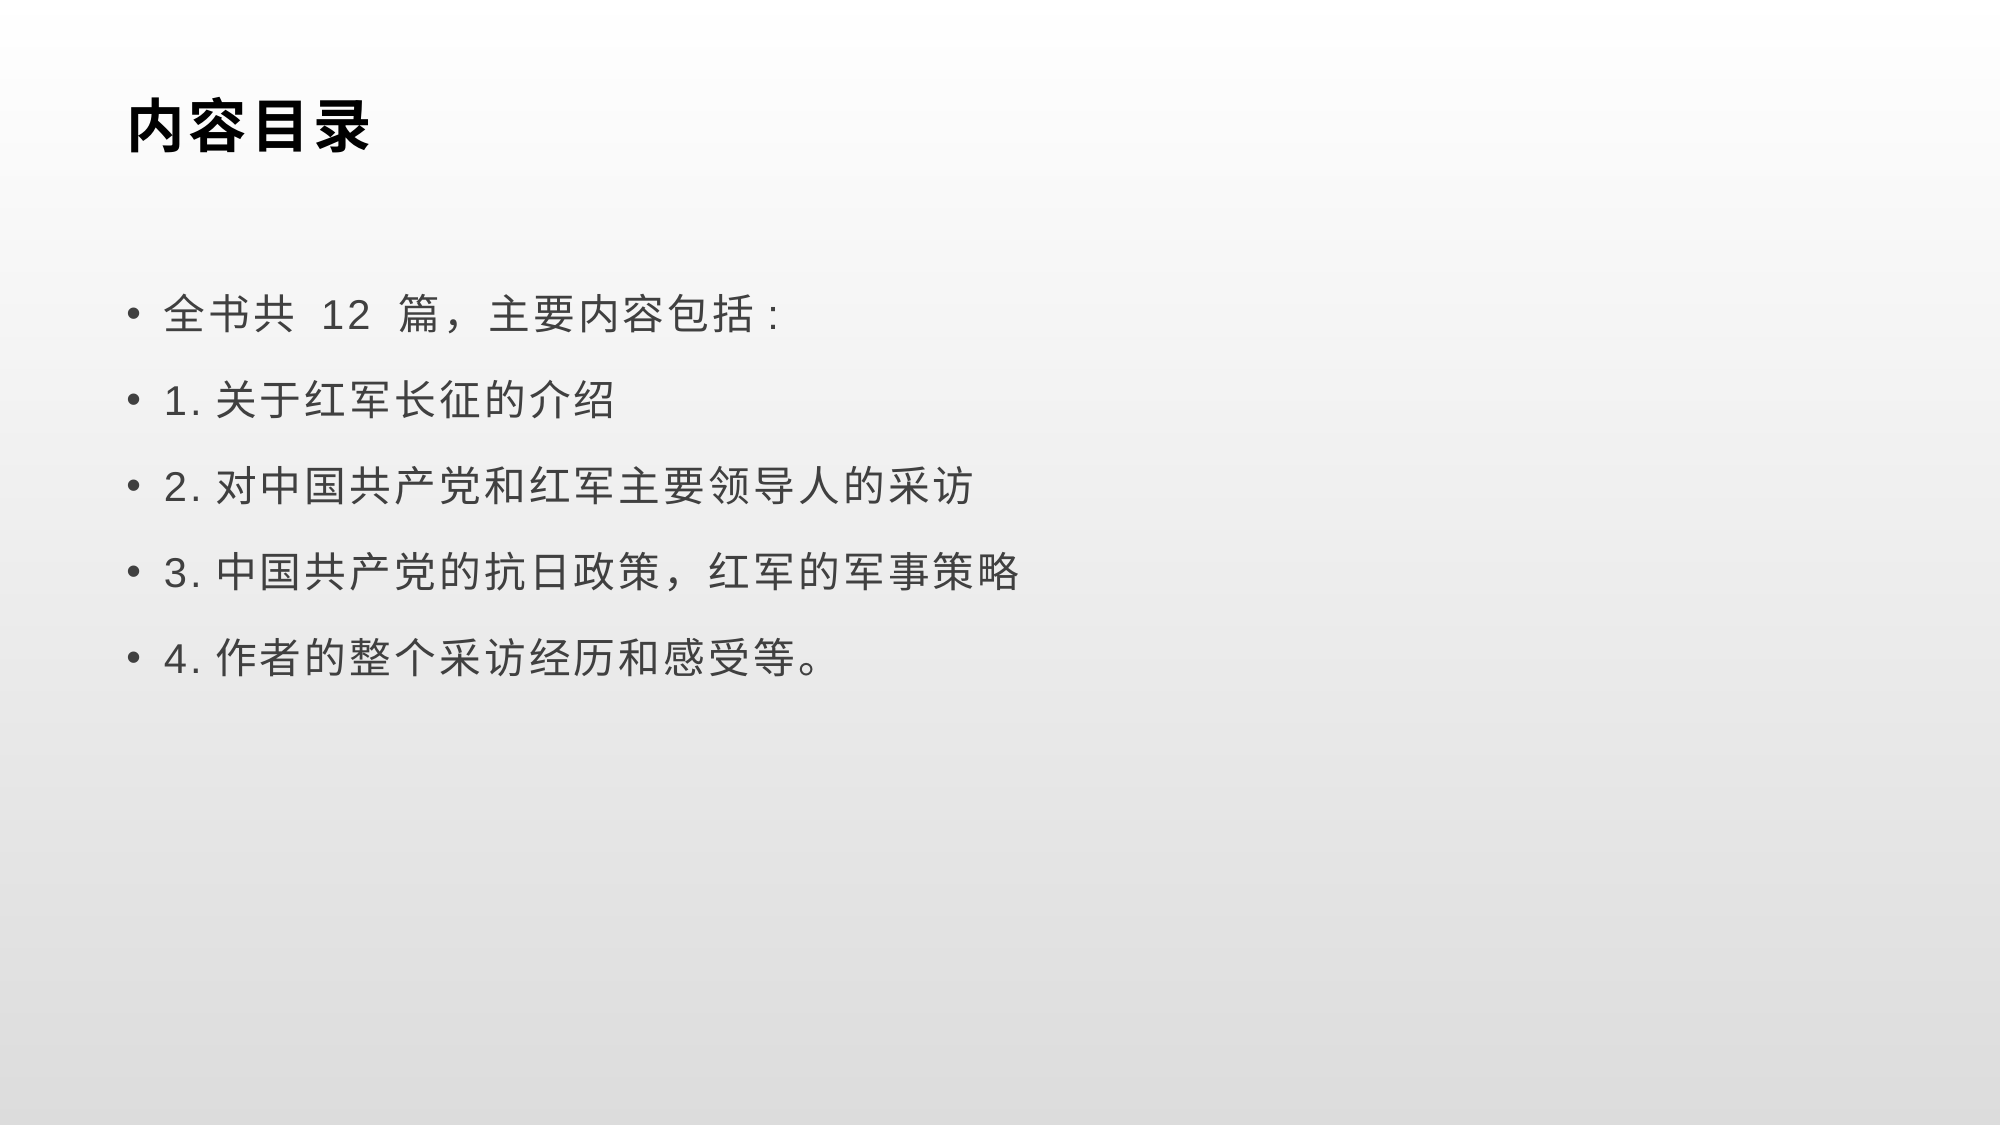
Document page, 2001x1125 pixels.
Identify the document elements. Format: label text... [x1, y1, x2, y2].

title 内容目录 [109, 70, 1891, 178]
list 全书共 12 篇，主要内容包括: 1.关于红军长征的介绍 2.对中国共产党和红军主要领导人的采访 3.中国共产党的抗日政策，红军的军事策略 4.作者的整个采访经历和感受等。 [109, 212, 1891, 1040]
